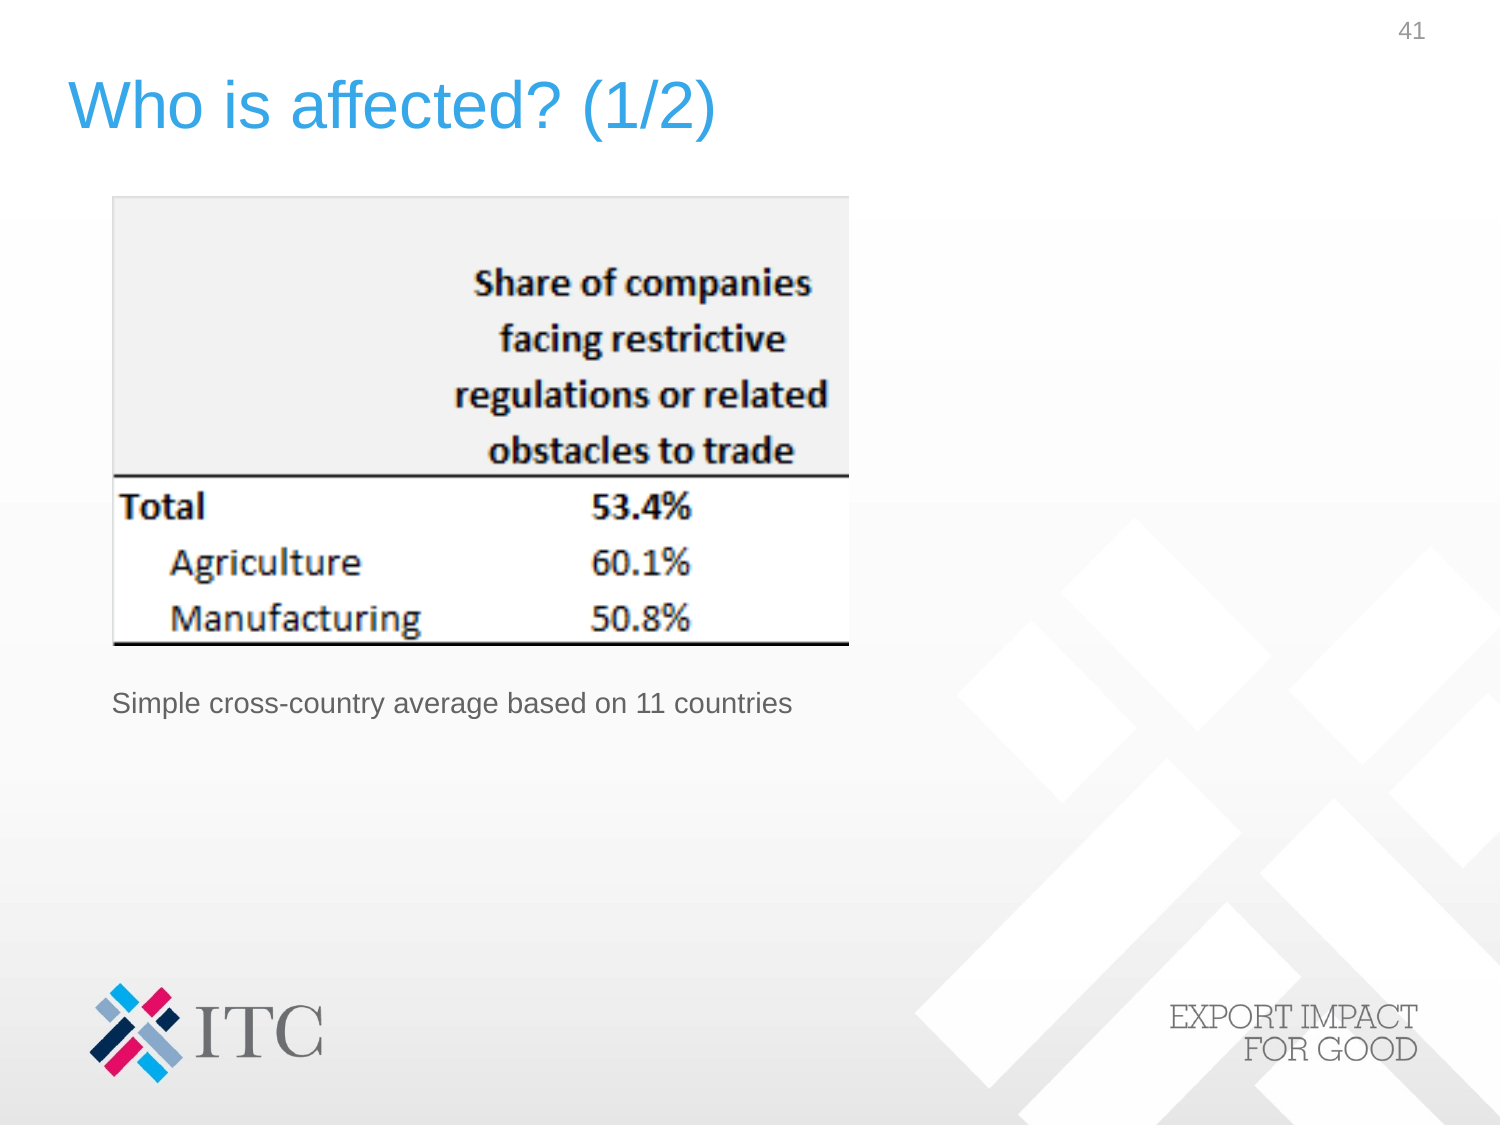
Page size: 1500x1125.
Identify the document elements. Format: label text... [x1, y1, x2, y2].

picture [0, 0, 1500, 1125]
title Who is affected? (1/2) [52, 54, 1170, 146]
slide_number 41 [1335, 0, 1442, 60]
list Simple cross-country average based on 11 countries [96, 676, 857, 804]
